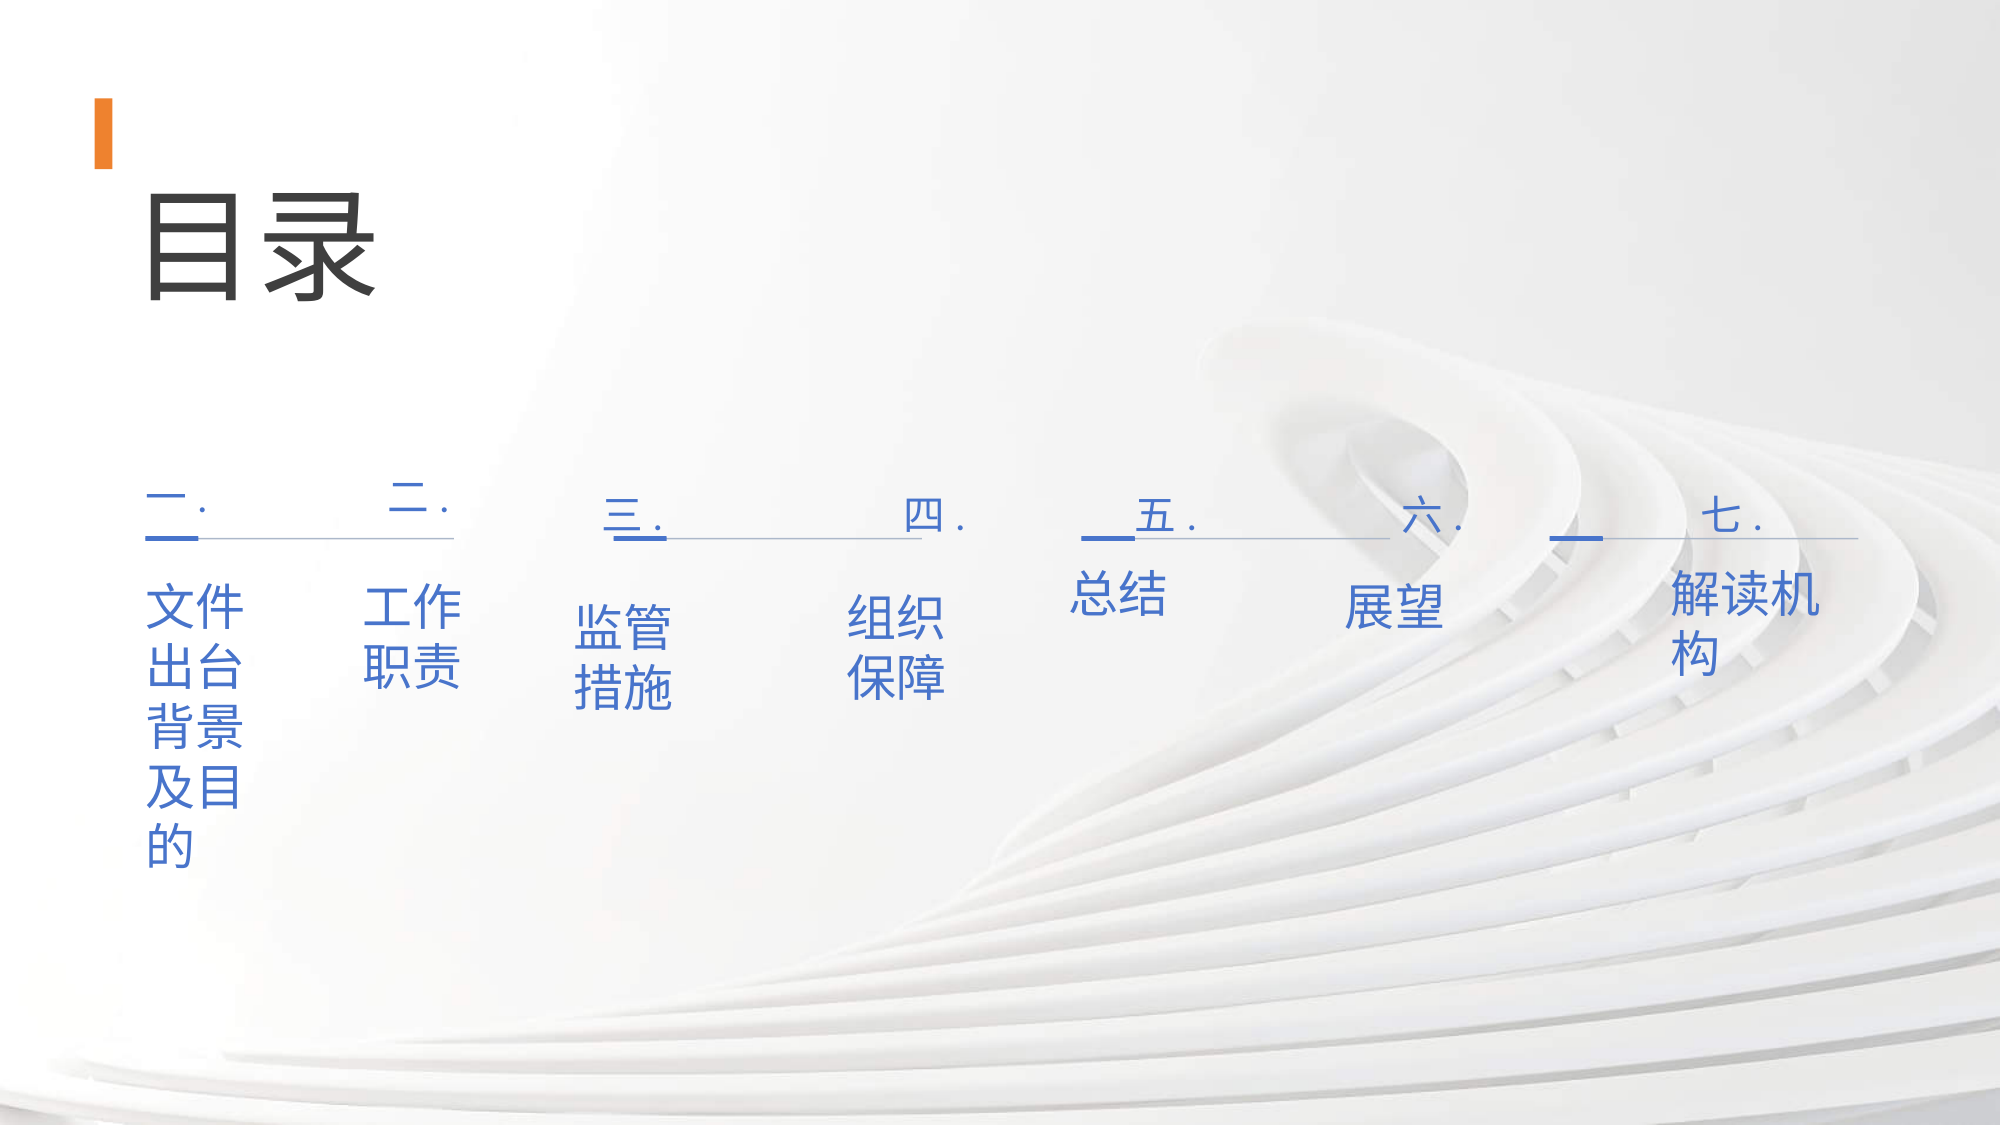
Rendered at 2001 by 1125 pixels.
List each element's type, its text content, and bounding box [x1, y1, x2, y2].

picture [0, 0, 2000, 1125]
text_box 三. [601, 459, 751, 539]
text_box 工作职责 [362, 575, 495, 883]
text_box 展望 [1344, 575, 1491, 859]
text_box 二. [387, 441, 534, 521]
text_box 组织保障 [846, 586, 980, 893]
text_box 监管措施 [573, 596, 707, 903]
title 目录 [130, 141, 438, 317]
text_box 解读机构 [1670, 562, 1825, 882]
text_box 七. [1700, 441, 1799, 539]
text_box 文件出台背景及目的 [145, 575, 295, 883]
text_box 总结 [1068, 562, 1214, 846]
text_box 一. [145, 441, 295, 521]
text_box 六. [1401, 441, 1500, 539]
text_box 五. [1134, 441, 1233, 539]
text_box 四. [903, 441, 1002, 539]
